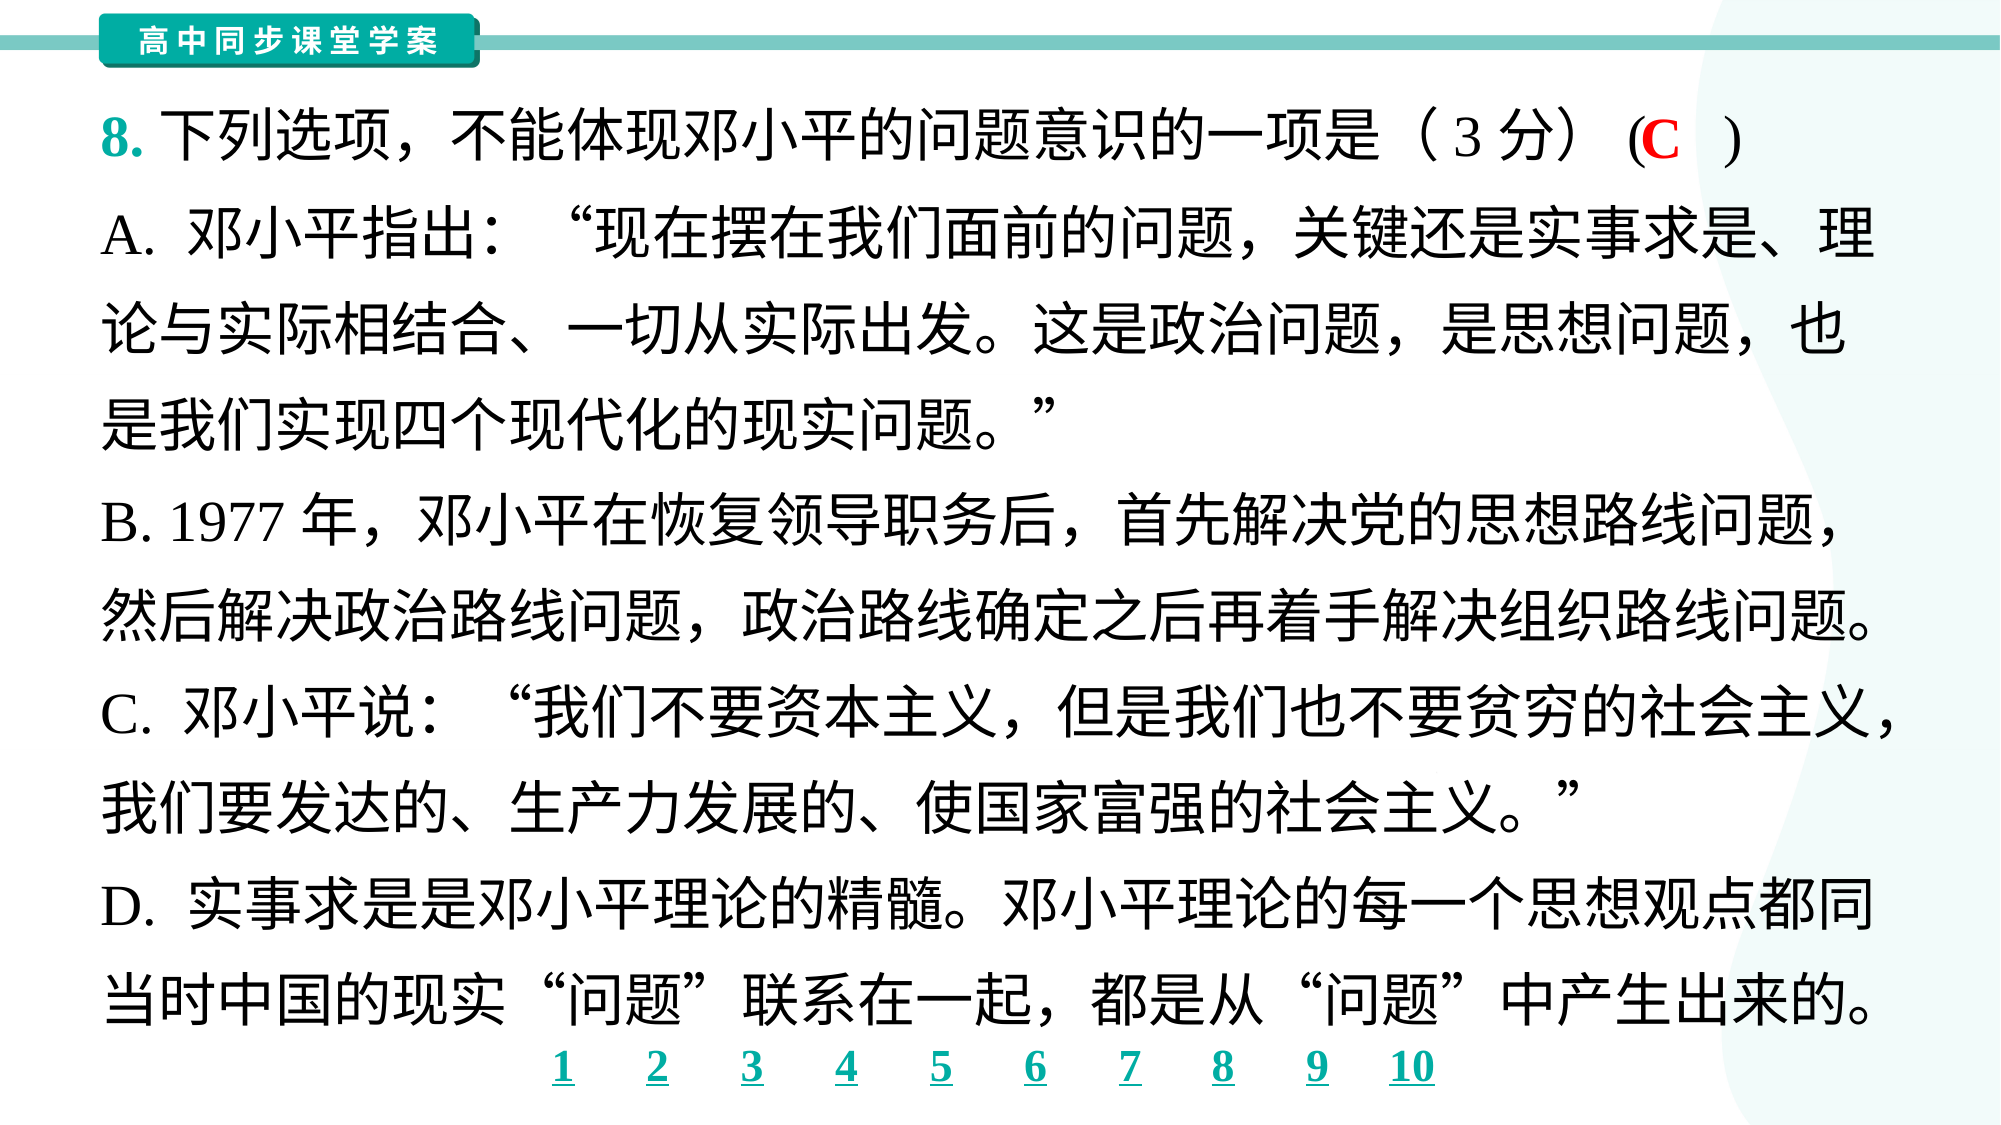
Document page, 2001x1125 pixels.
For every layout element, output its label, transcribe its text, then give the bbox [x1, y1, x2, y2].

text_box A. 邓小平指出：“现在摆在我们面前的问题，关键还是实事求是、理 论与实际相结合、一切从实际出发。这是政治问题，是思想问题，也 是我们实现四个现代化的现实问题。” B. 1977年，邓小平在恢复领导职务后，首先解决党的思想路线问题， 然后解决政治路线问题，政治路线确定之后再着手解决组织路线问题。 C. 邓小平说：“我们不要资本主义，但是我们也不要贫穷的社会主义， 我们要发达的、生产力发展的、使国家富强的社会主义。” D. 实事求是是邓小平理论的精髓。邓小平理论的每一个思想观点都同 当时中国的现实“问题”联系在一起，都是从“问题”中产生出来的。 [100, 170, 1899, 1033]
text_box C [1618, 76, 1704, 170]
text_box 8.下列选项，不能体现邓小平的问题意识的一项是（3分）( ) [1704, 76, 1899, 169]
picture [0, 0, 2000, 1125]
text_box 8.下列选项，不能体现邓小平的问题意识的一项是（3分）( ) [100, 76, 1618, 169]
